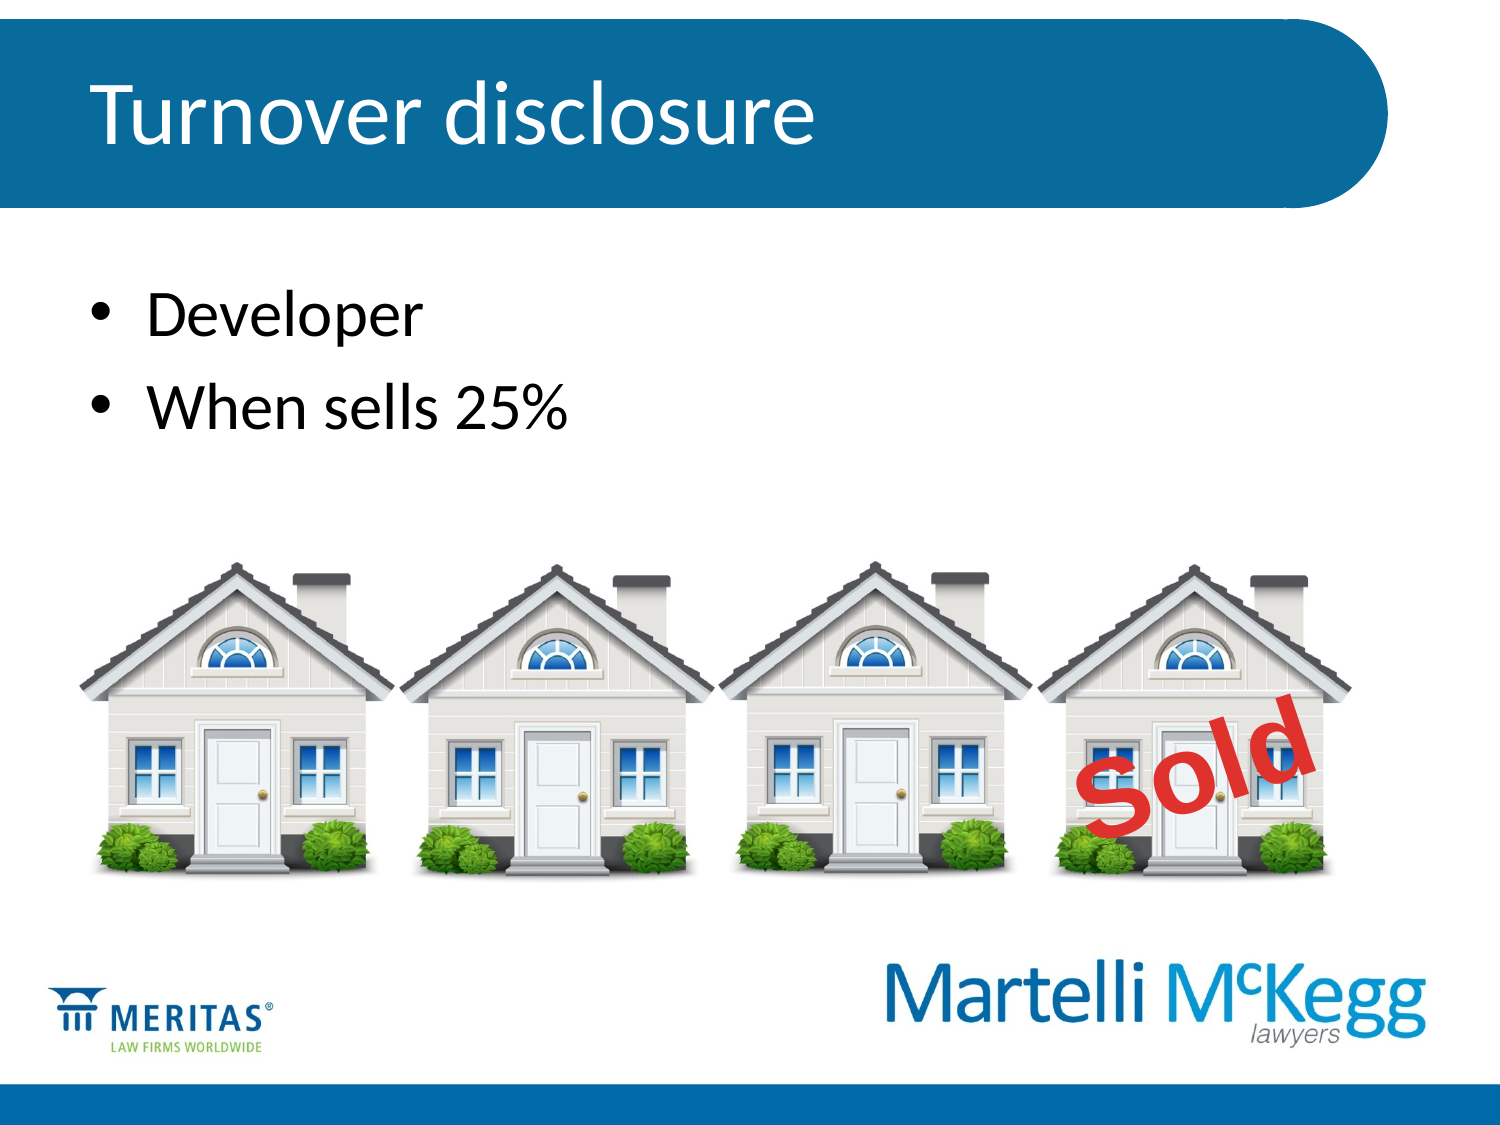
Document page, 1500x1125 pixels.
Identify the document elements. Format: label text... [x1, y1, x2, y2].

title Turnover disclosure [75, 45, 1425, 233]
list Developer When sells 25% [75, 262, 1425, 1005]
picture [0, 0, 1500, 1125]
